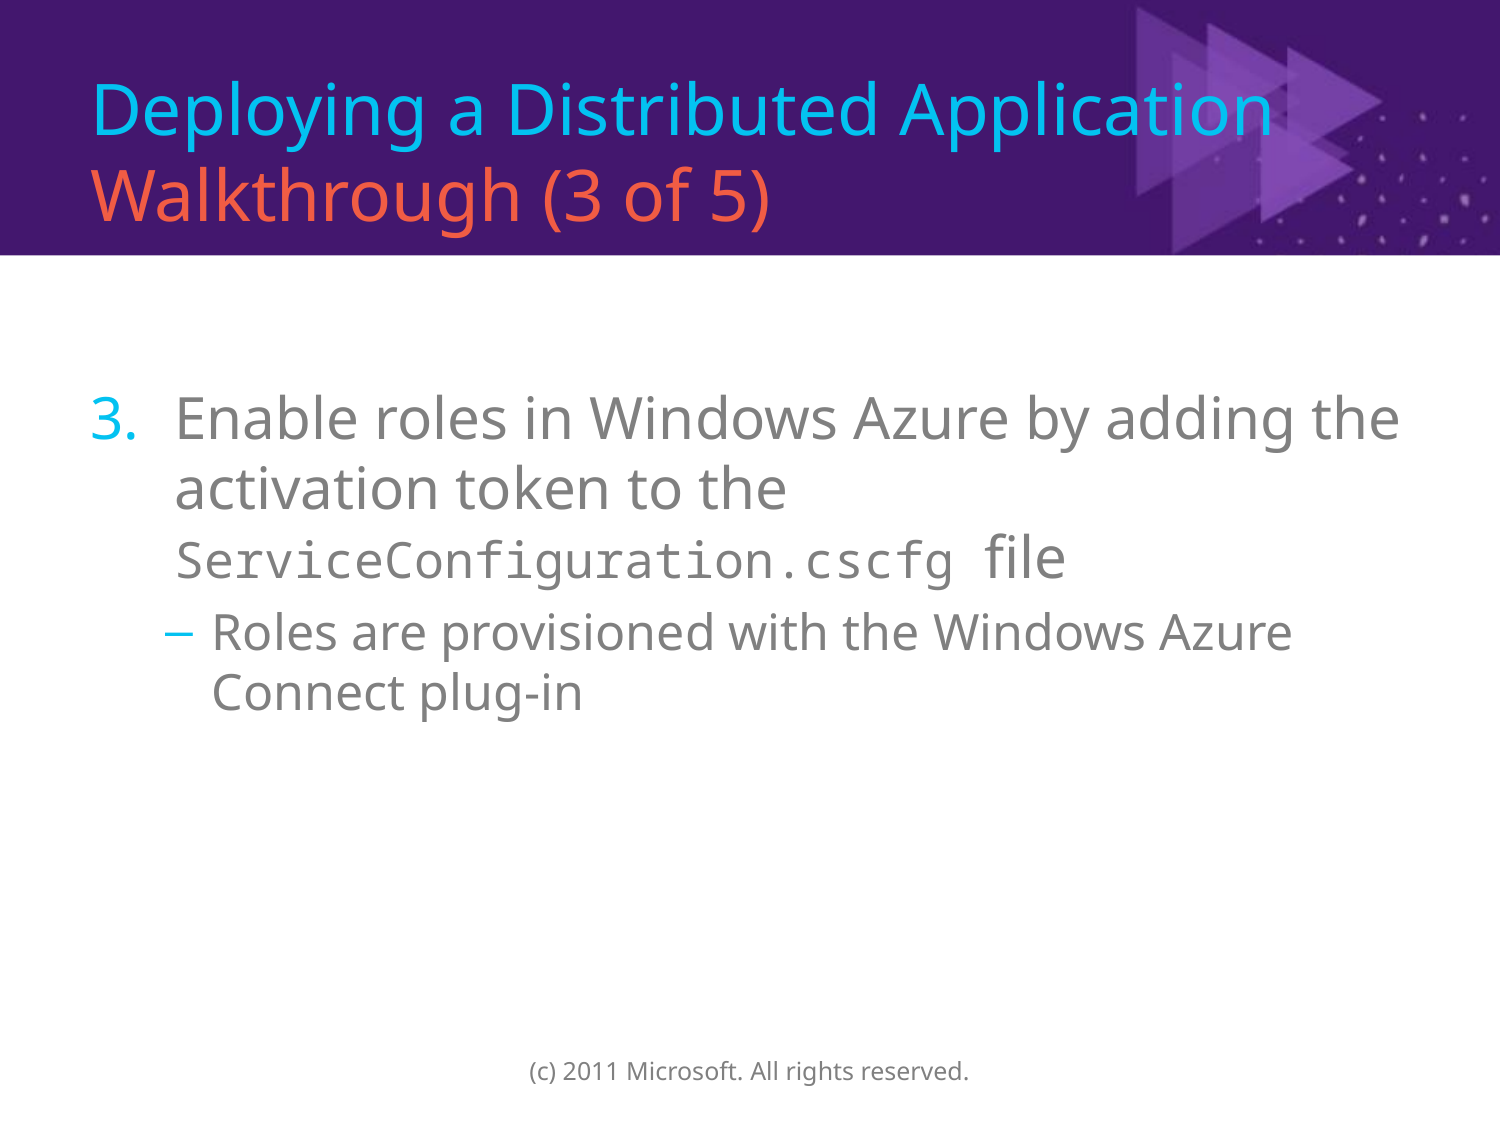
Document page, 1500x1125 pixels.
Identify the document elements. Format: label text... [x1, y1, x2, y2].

title Deploying a Distributed Application Walkthrough (3 of 5) [75, 56, 1425, 244]
list Enable roles in Windows Azure by adding the activation token to the ServiceConfiguration.cscfg file Roles are provisioned with the Windows Azure Connect plug-in [75, 373, 1425, 1005]
picture [0, 0, 1500, 255]
footer (c) 2011 Microsoft. All rights reserved. [512, 1042, 988, 1103]
